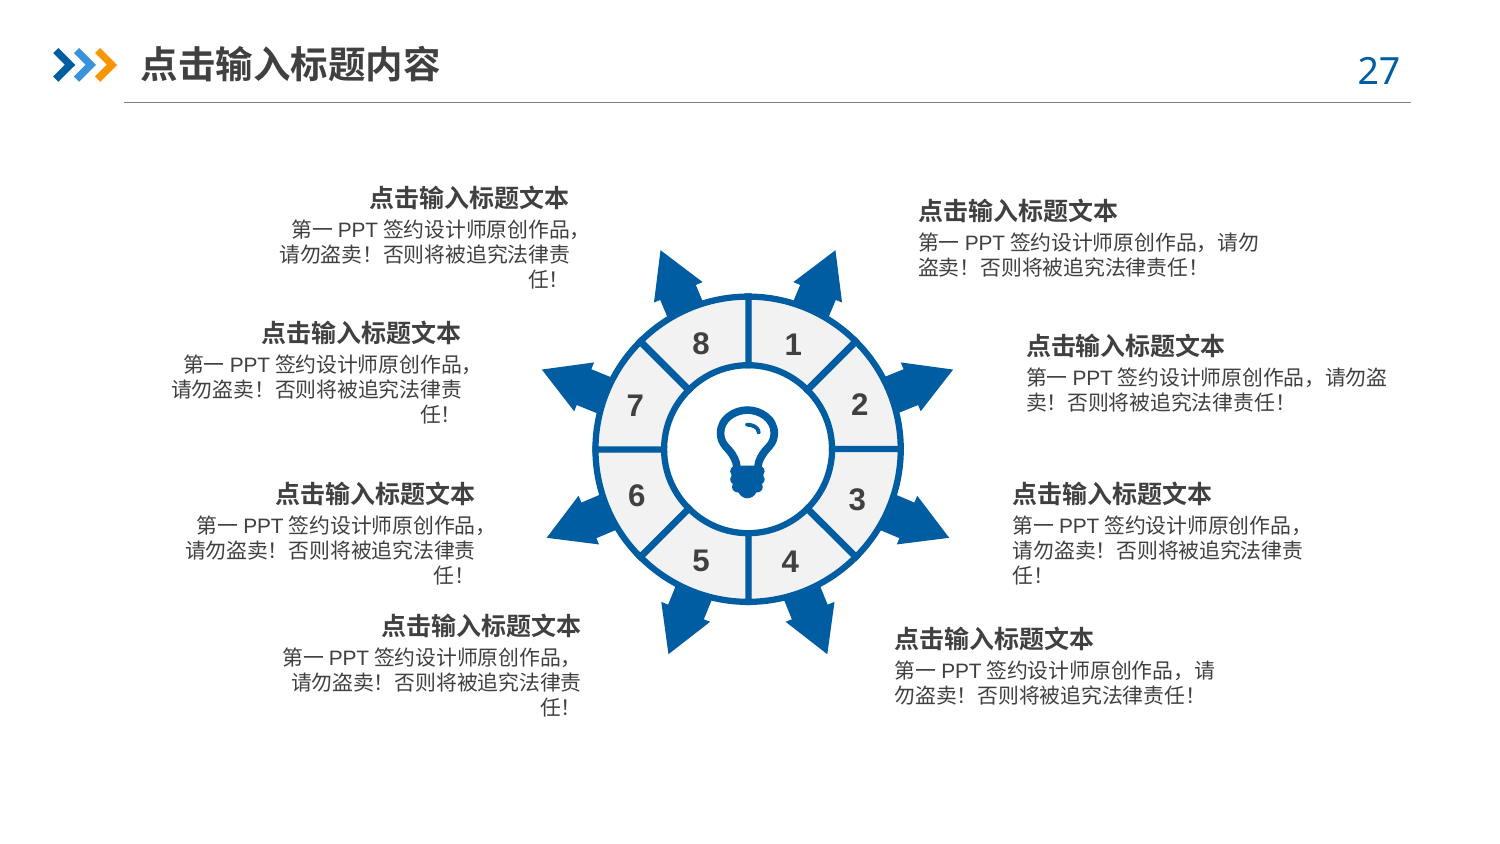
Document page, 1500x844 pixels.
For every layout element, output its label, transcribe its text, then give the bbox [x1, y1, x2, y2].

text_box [749, 508, 856, 655]
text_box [807, 448, 950, 558]
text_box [749, 249, 856, 390]
text_box 点击输入标题文本 第一PPT签约设计师原创作品，请勿盗卖！否则将被追究法律责任！ [264, 613, 597, 718]
text_box 点击输入标题文本 第一PPT签约设计师原创作品，请勿盗卖！否则将被追究法律责任！ [260, 185, 585, 290]
text_box 点击输入标题文本 第一PPT签约设计师原创作品，请勿盗卖！否则将被追究法律责任！ [165, 481, 491, 585]
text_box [640, 508, 749, 655]
text_box 点击输入标题内容 [140, 32, 491, 95]
text_box 点击输入标题文本 第一PPT签约设计师原创作品，请勿盗卖！否则将被追究法律责任！ [152, 320, 477, 425]
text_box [546, 456, 689, 558]
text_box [716, 405, 779, 499]
text_box 点击输入标题文本 第一PPT签约设计师原创作品，请勿盗卖！否则将被追究法律责任！ [997, 480, 1328, 585]
text_box 点击输入标题文本 第一PPT签约设计师原创作品，请勿盗卖！否则将被追究法律责任！ [1011, 320, 1412, 425]
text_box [541, 341, 689, 450]
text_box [640, 249, 749, 390]
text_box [807, 341, 954, 450]
text_box 点击输入标题文本 第一PPT签约设计师原创作品，请勿盗卖！否则将被追究法律责任！ [903, 185, 1294, 290]
text_box 点击输入标题文本 第一PPT签约设计师原创作品，请勿盗卖！否则将被追究法律责任！ [879, 613, 1237, 718]
